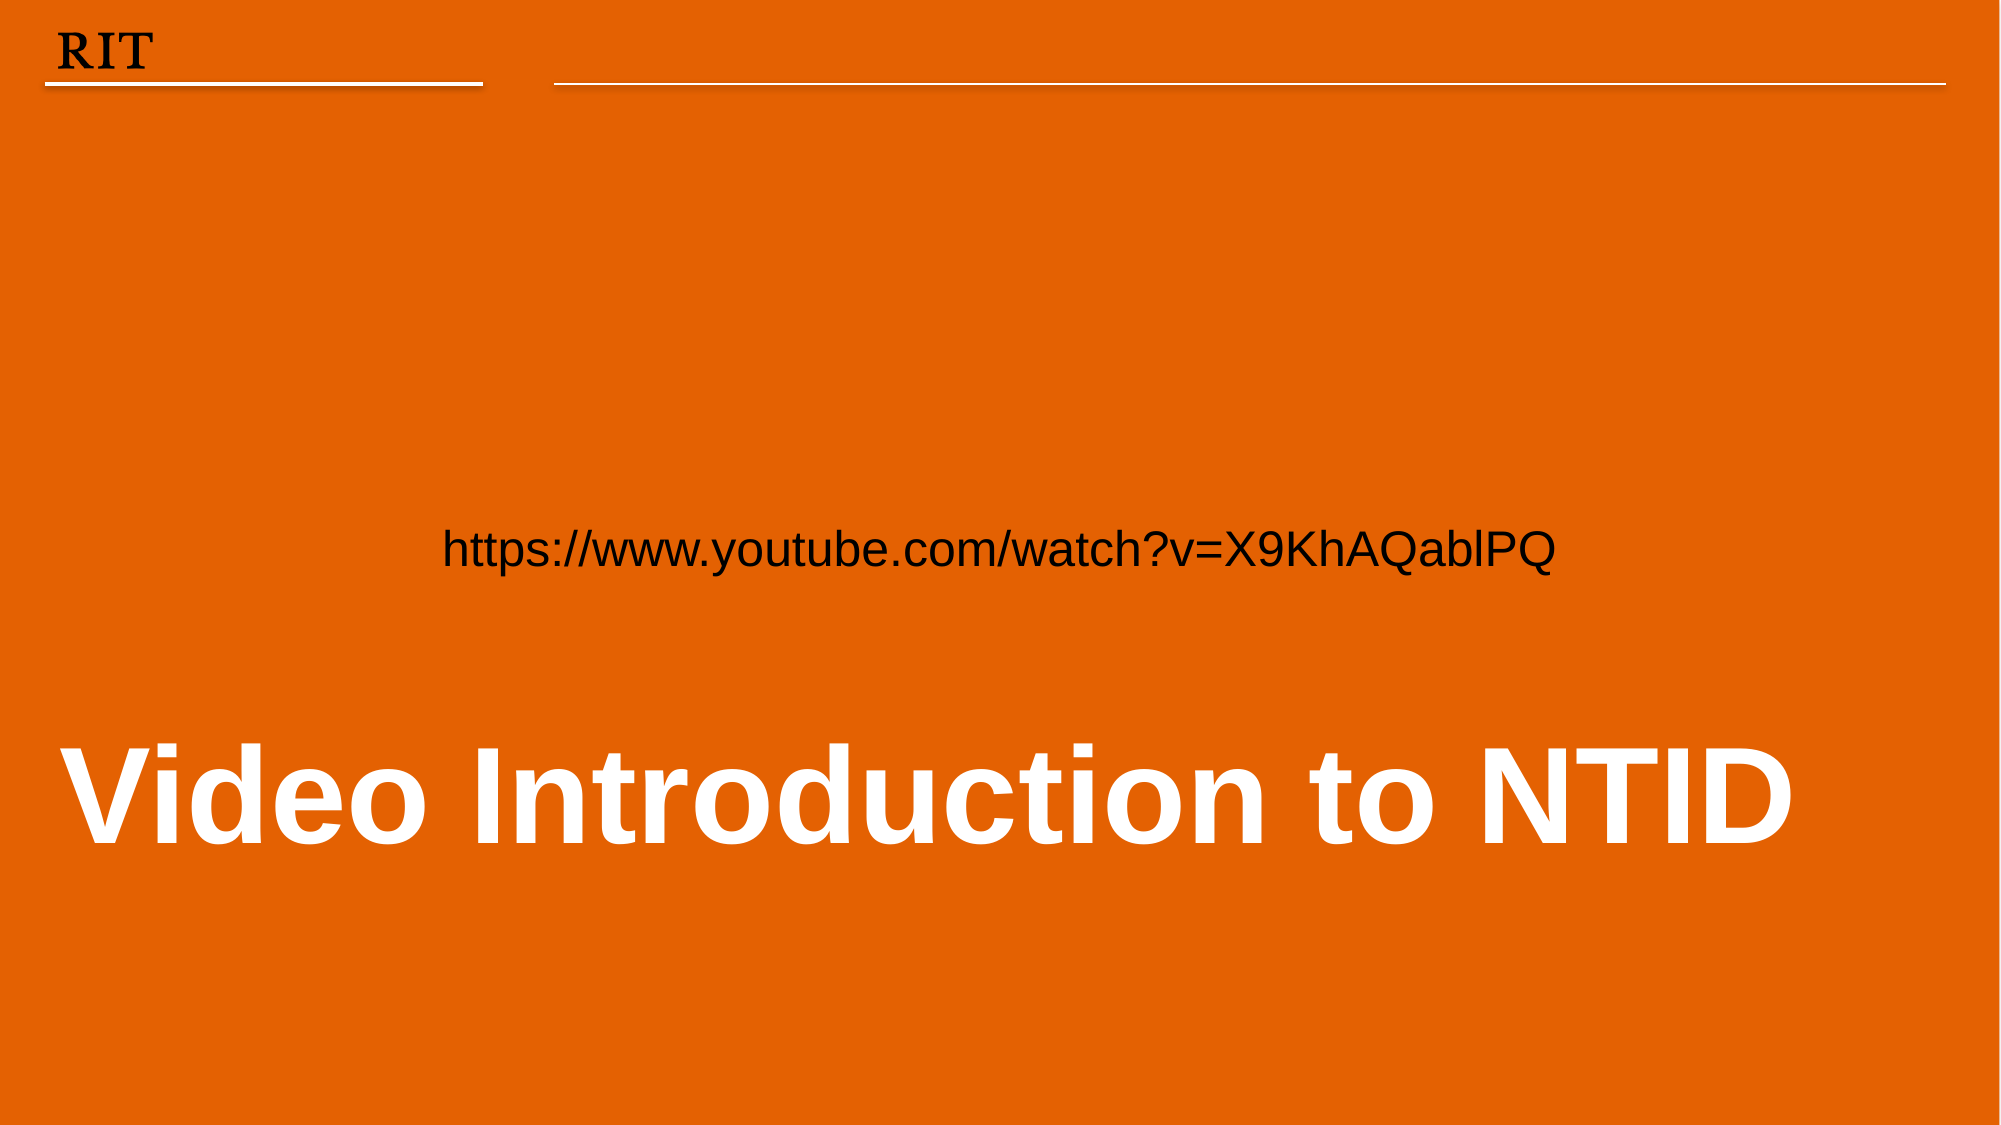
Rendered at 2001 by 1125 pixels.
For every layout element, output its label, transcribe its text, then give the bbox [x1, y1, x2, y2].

list Video Introduction to NTID [44, 698, 1946, 905]
text_box https://www.youtube.com/watch?v=X9KhAQablPQ [427, 508, 1573, 584]
picture [53, 24, 156, 77]
